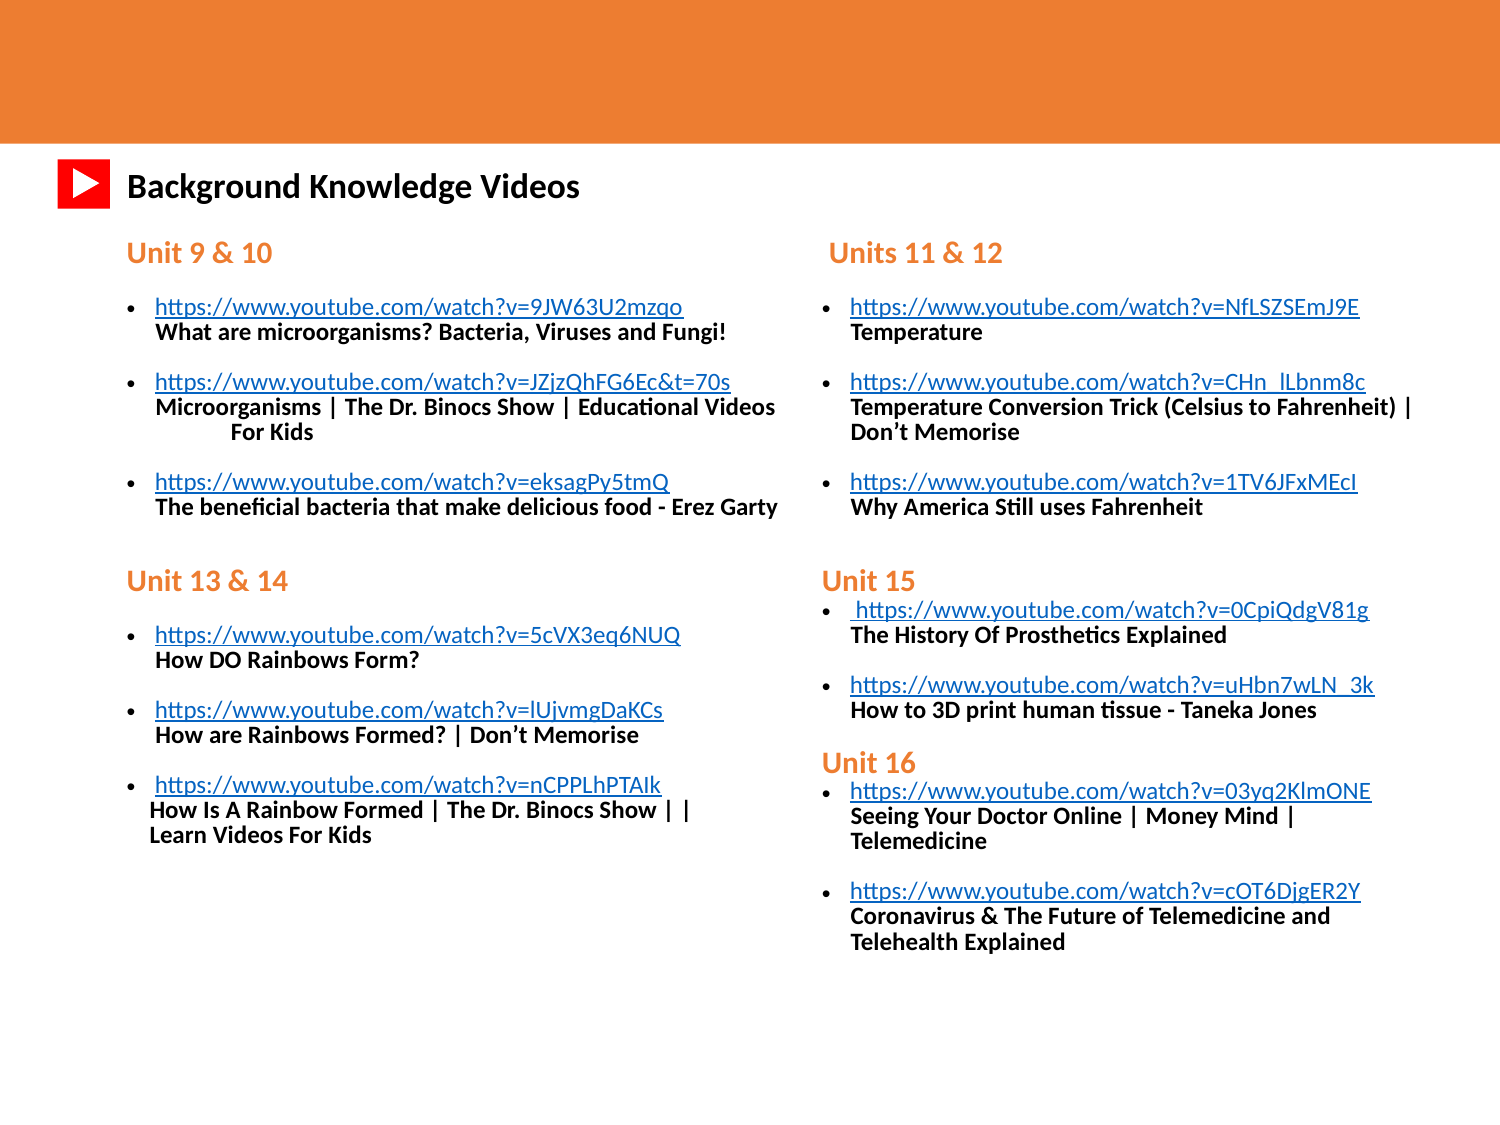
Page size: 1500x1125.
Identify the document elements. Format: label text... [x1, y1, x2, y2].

text_box Background Knowledge Videos [113, 155, 595, 213]
text_box [0, 0, 1500, 145]
table_header Units 11 & 12 https://www.youtube.com/watch?v=NfLSZSEmJ9E Temperature https://www.youtube.com/watch?v=CHn_lLbnm8c Temperature Conversion Trick (Celsius to Fahrenheit) | Don’t Memorise https://www.youtube.com/watch?v=1TV6JFxMEcI Why America Still uses Fahrenheit [807, 233, 1459, 561]
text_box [57, 159, 110, 209]
table_cell Unit 13 & 14 https://www.youtube.com/watch?v=5cVX3eq6NUQ How DO Rainbows Form? https://www.youtube.com/watch?v=lUjvmgDaKCs How are Rainbows Formed? | Don’t Memorise https://www.youtube.com/watch?v=nCPPLhPTAIk How Is A Rainbow Formed | The Dr. Binocs Show | | Learn Videos For Kids [112, 561, 807, 1125]
table_cell Unit 15 https://www.youtube.com/watch?v=0CpiQdgV81g The History Of Prosthetics Explained https://www.youtube.com/watch?v=uHbn7wLN_3k How to 3D print human tissue - Taneka Jones Unit 16 https://www.youtube.com/watch?v=03yq2KlmONE Seeing Your Doctor Online | Money Mind | Telemedicine https://www.youtube.com/watch?v=cOT6DjgER2Y Coronavirus & The Future of Telemedicine and Telehealth Explained [807, 561, 1459, 1125]
table_header Unit 9 & 10 https://www.youtube.com/watch?v=9JW63U2mzqo What are microorganisms? Bacteria, Viruses and Fungi! https://www.youtube.com/watch?v=JZjzQhFG6Ec&t=70s Microorganisms | The Dr. Binocs Show | Educational Videos For Kids https://www.youtube.com/watch?v=eksagPy5tmQ The beneficial bacteria that make delicious food - Erez Garty [112, 233, 807, 561]
